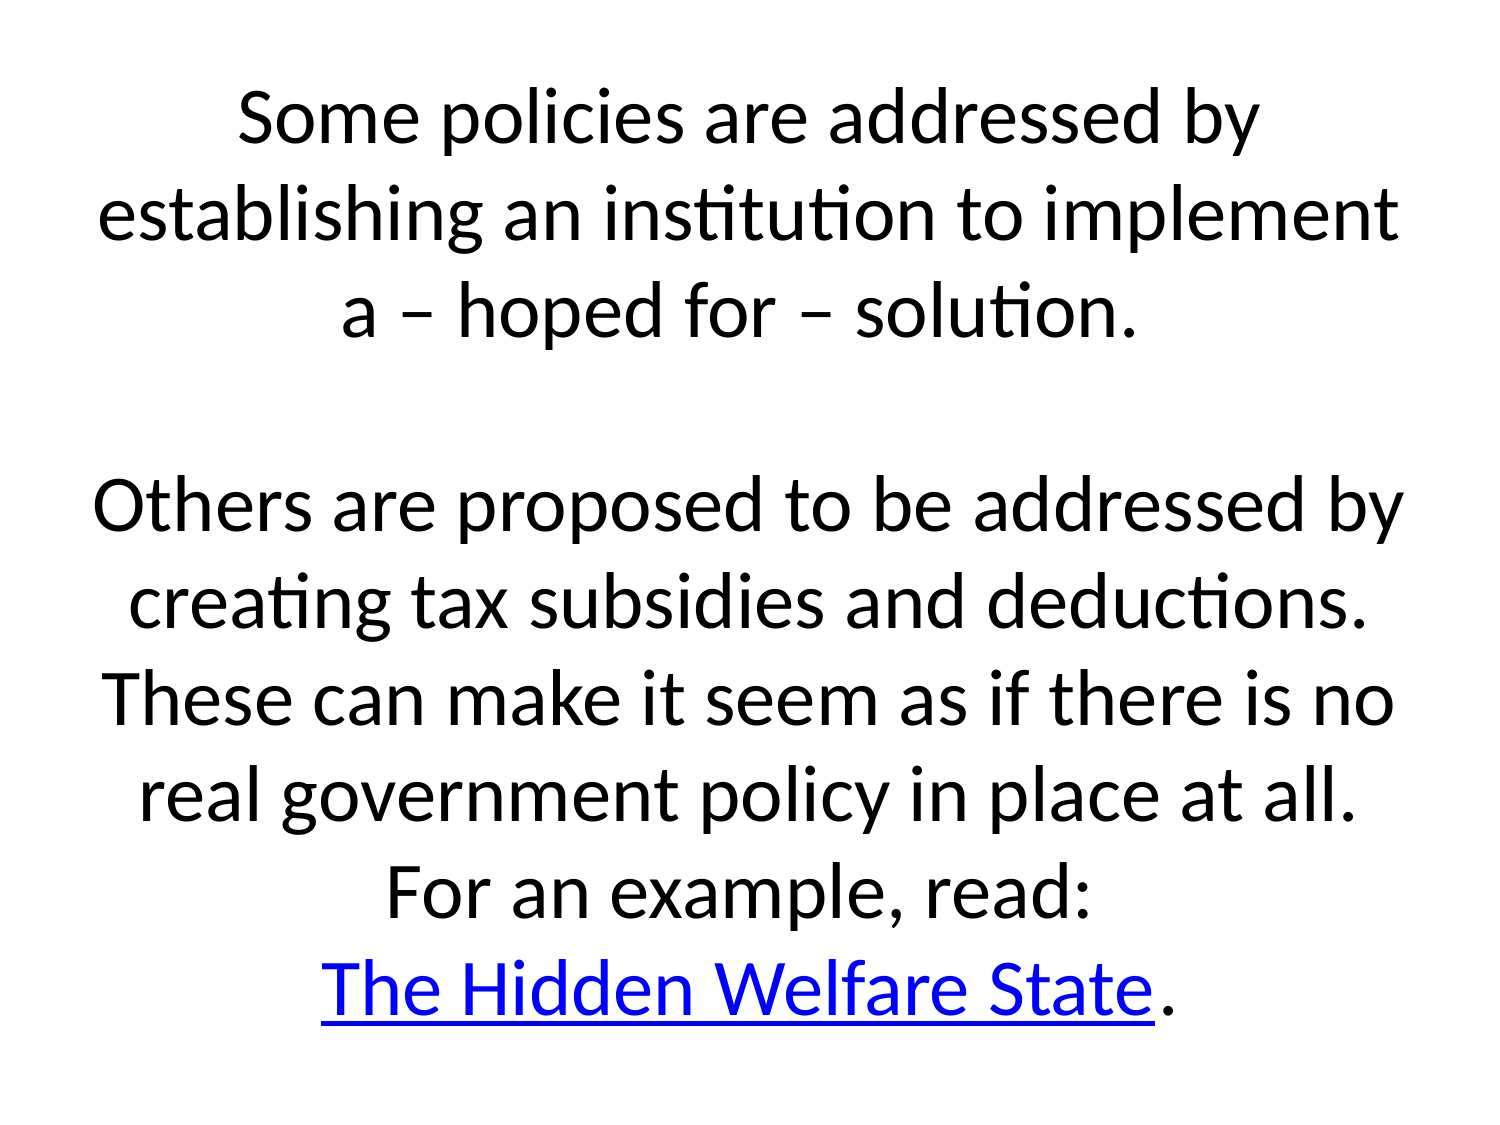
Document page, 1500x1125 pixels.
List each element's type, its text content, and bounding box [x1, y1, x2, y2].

title Some policies are addressed by establishing an institution to implement a – hoped for – solution. Others are proposed to be addressed by creating tax subsidies and deductions. These can make it seem as if there is no real government policy in place at all. For an example, read: The Hidden Welfare State. [75, 45, 1425, 1050]
